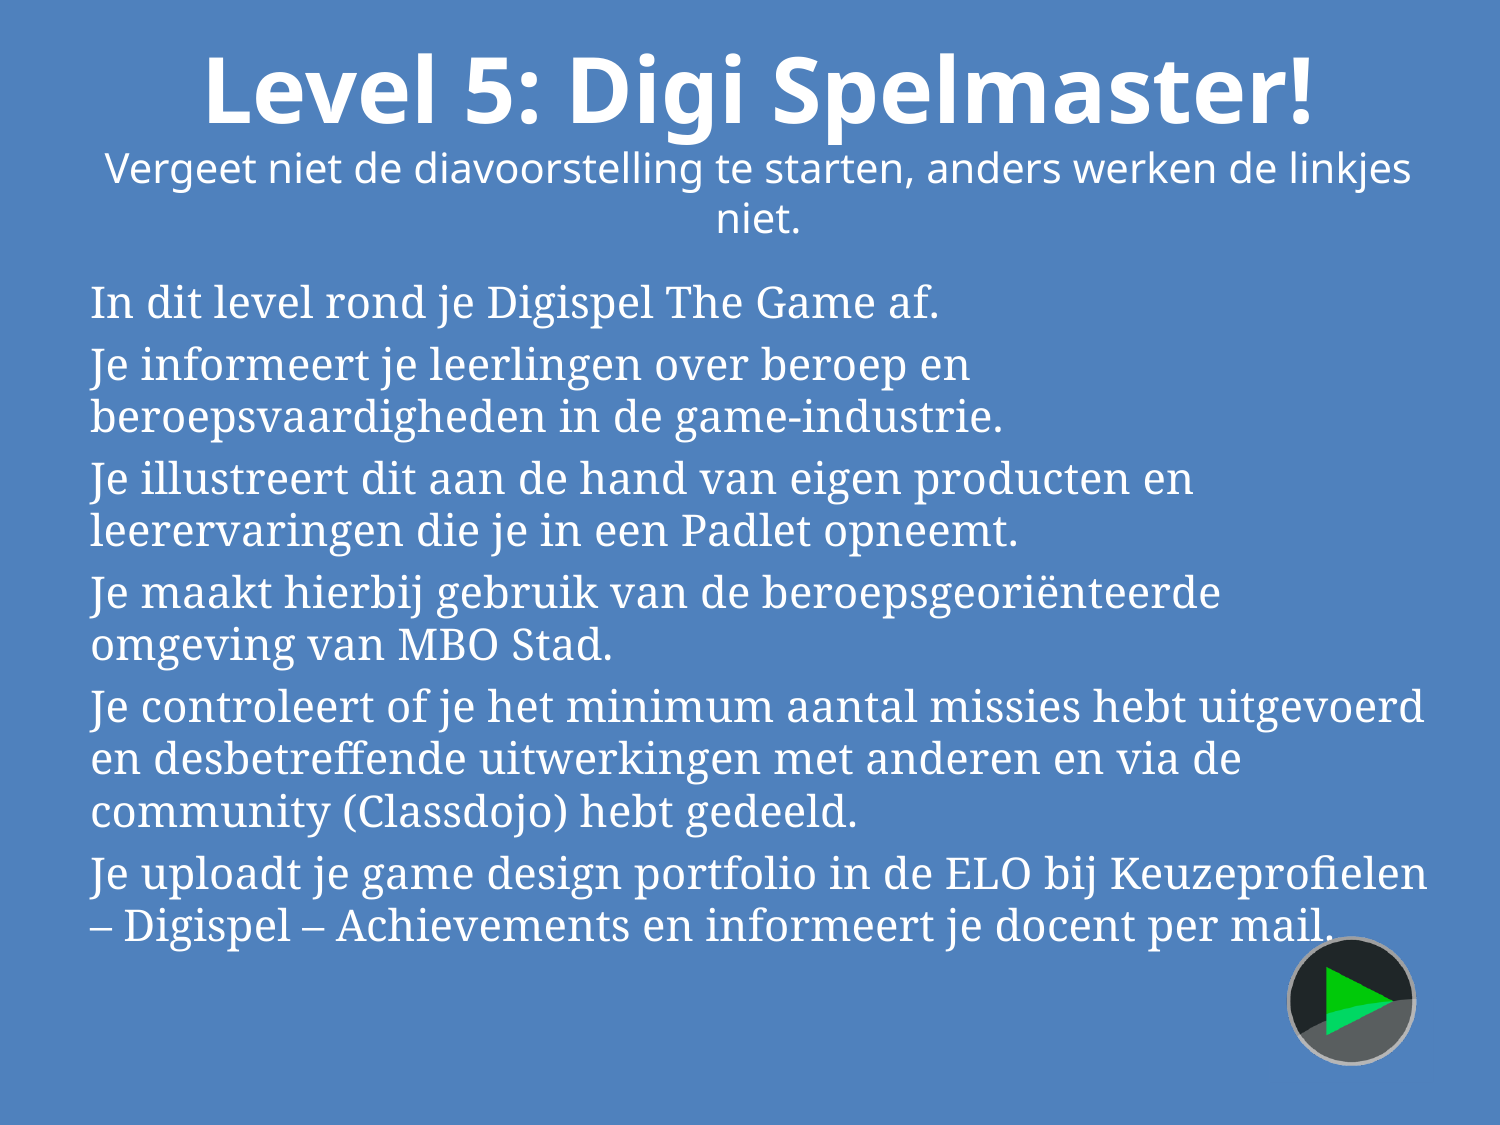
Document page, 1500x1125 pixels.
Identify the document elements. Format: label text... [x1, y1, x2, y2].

title Level 5: Digi Spelmaster! Vergeet niet de diavoorstelling te starten, anders werken de linkjes niet. [83, 42, 1434, 231]
picture [1269, 917, 1434, 1083]
list In dit level rond je Digispel The Game af. Je informeert je leerlingen over beroep en beroepsvaardigheden in de game-industrie. Je illustreert dit aan de hand van eigen producten en leerervaringen die je in een Padlet opneemt. Je maakt hierbij gebruik van de beroepsgeoriënteerde omgeving van MBO Stad. Je controleert of je het minimum aantal missies hebt uitgevoerd en desbetreffende uitwerkingen met anderen en via de community (Classdojo) hebt gedeeld. Je uploadt je game design portfolio in de ELO bij Keuzeprofielen – Digispel – Achievements en informeert je docent per mail. [75, 267, 1447, 1005]
